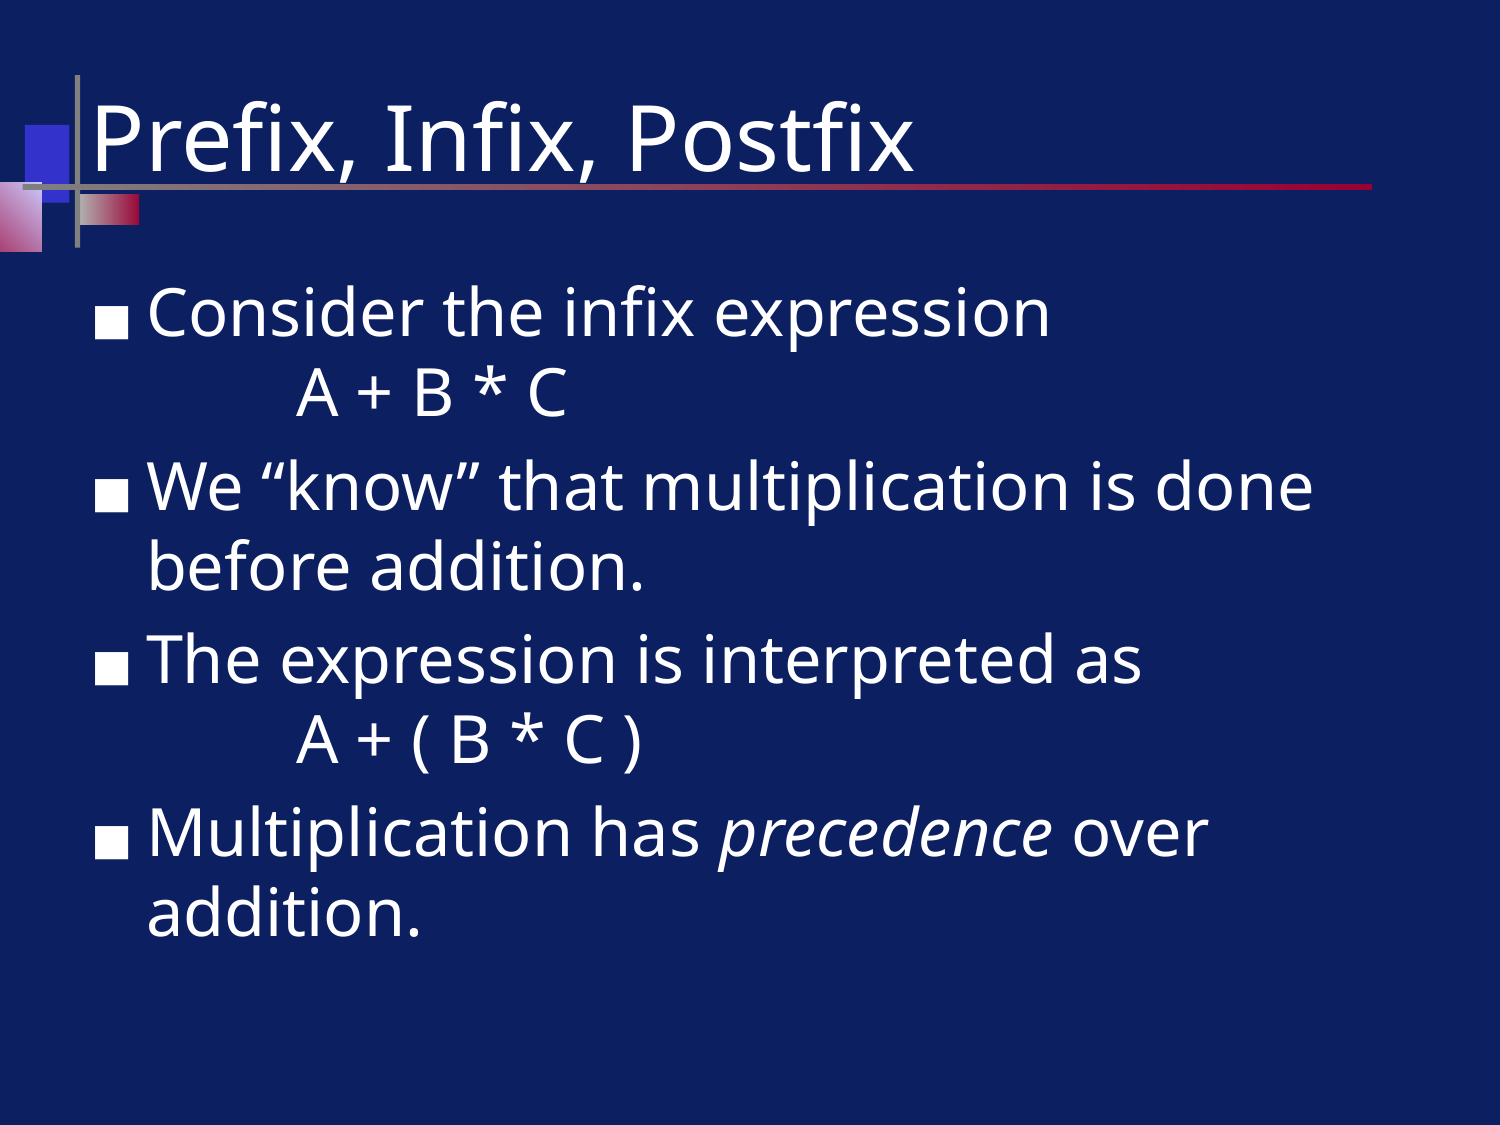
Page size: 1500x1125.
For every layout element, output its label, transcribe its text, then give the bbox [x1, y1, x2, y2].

title Prefix, Infix, Postfix [74, 59, 1425, 210]
list Consider the infix expression A + B * C We “know” that multiplication is done before addition. The expression is interpreted as A + ( B * C ) Multiplication has precedence over addition. [74, 262, 1425, 1013]
